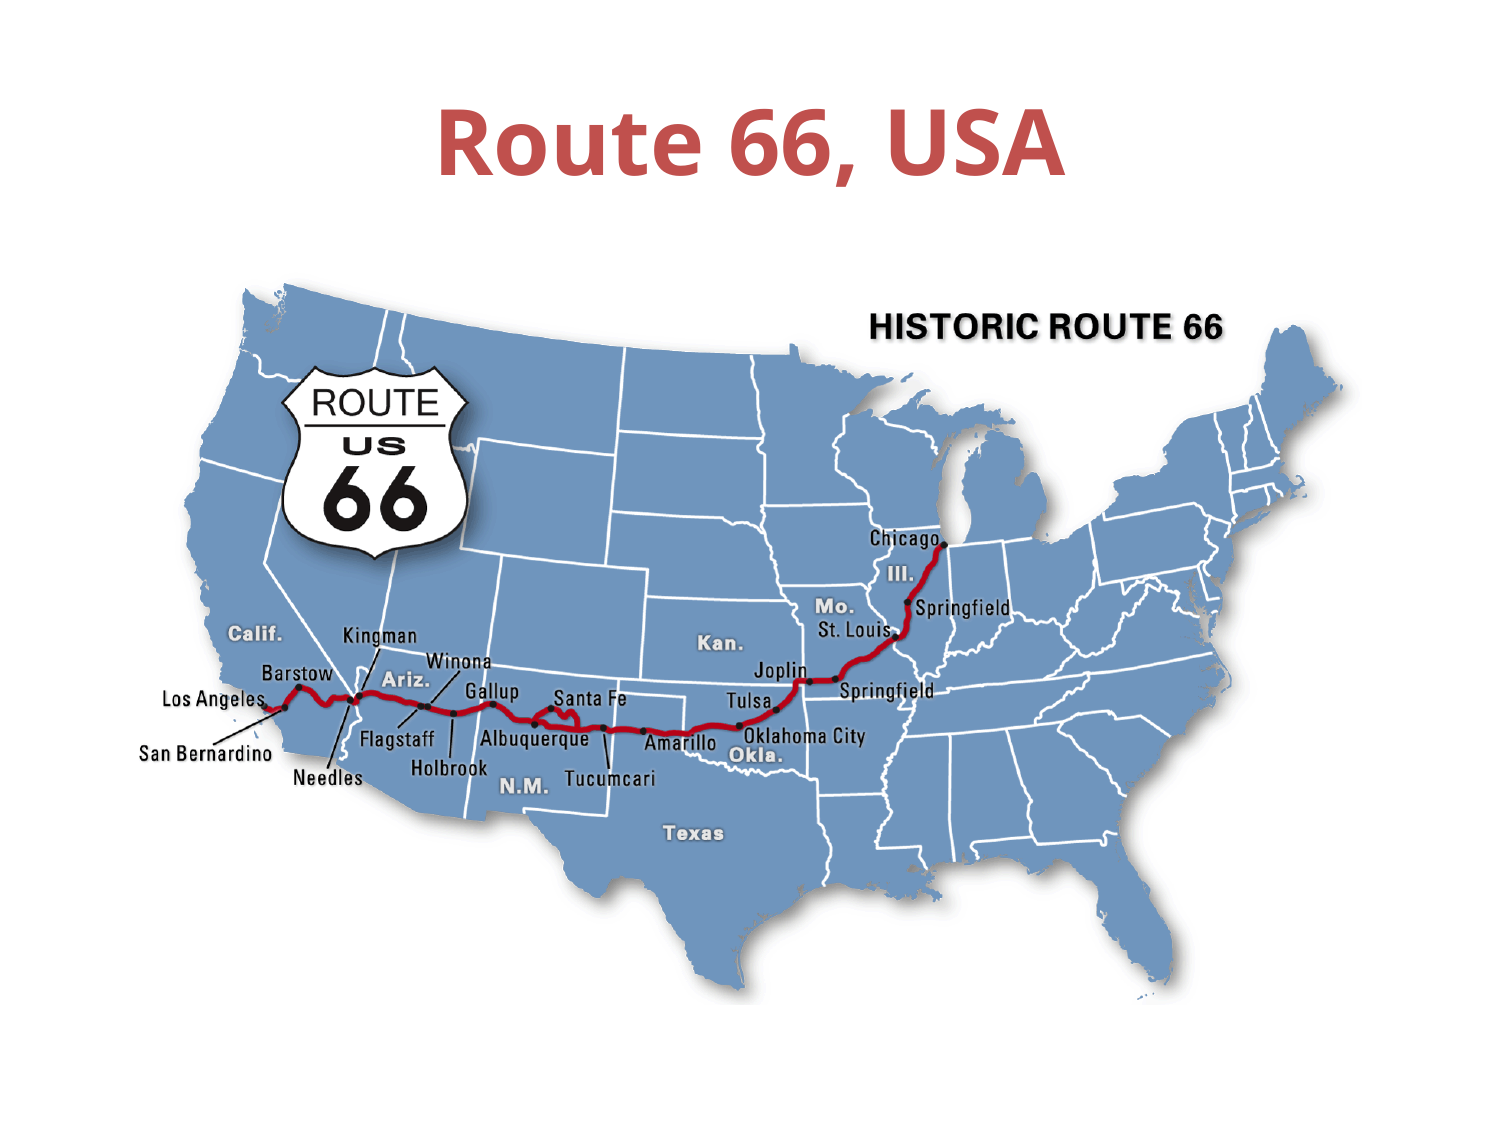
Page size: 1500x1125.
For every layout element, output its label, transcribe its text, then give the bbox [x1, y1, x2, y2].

title Route 66, USA [75, 45, 1425, 233]
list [138, 262, 1362, 1006]
